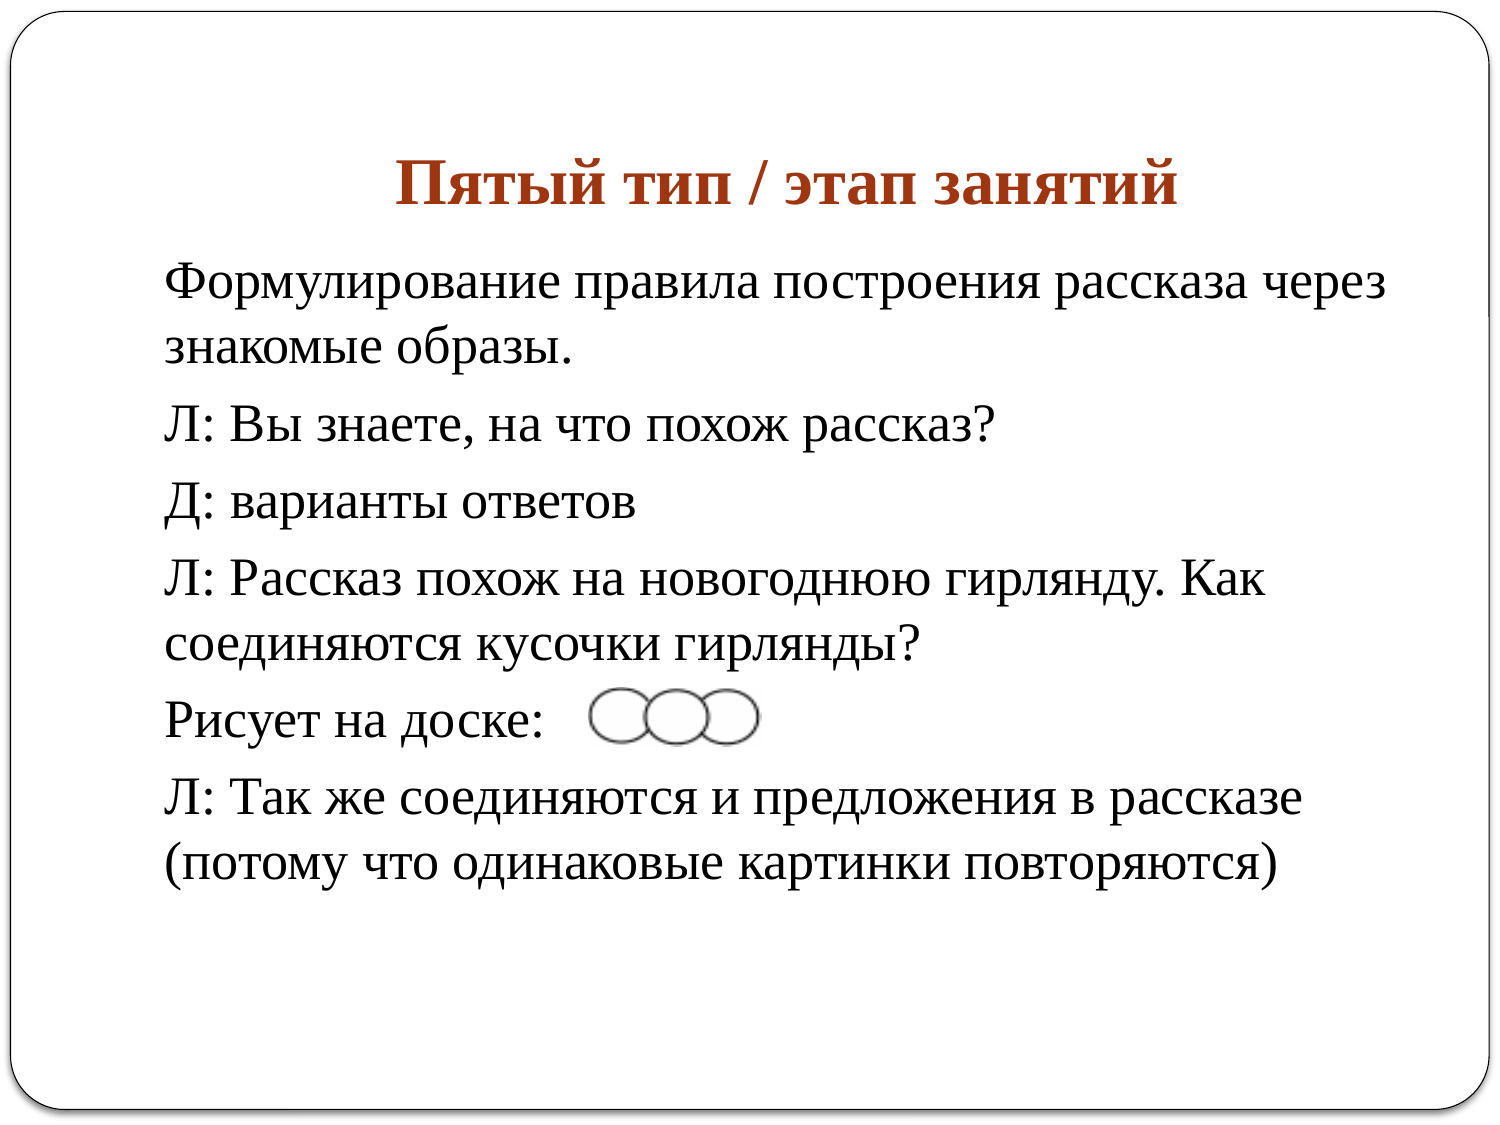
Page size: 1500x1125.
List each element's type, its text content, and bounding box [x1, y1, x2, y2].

picture [587, 687, 762, 748]
title Пятый тип / этап занятий [150, 45, 1425, 233]
list Формулирование правила построения рассказа через знакомые образы. Л: Вы знаете, на что похож рассказ? Д: варианты ответов Л: Рассказ похож на новогоднюю гирлянду. Как соединяются кусочки гирлянды? Рисует на доске: Л: Так же соединяются и предложения в рассказе (потому что одинаковые картинки повторяются) [150, 237, 1425, 988]
